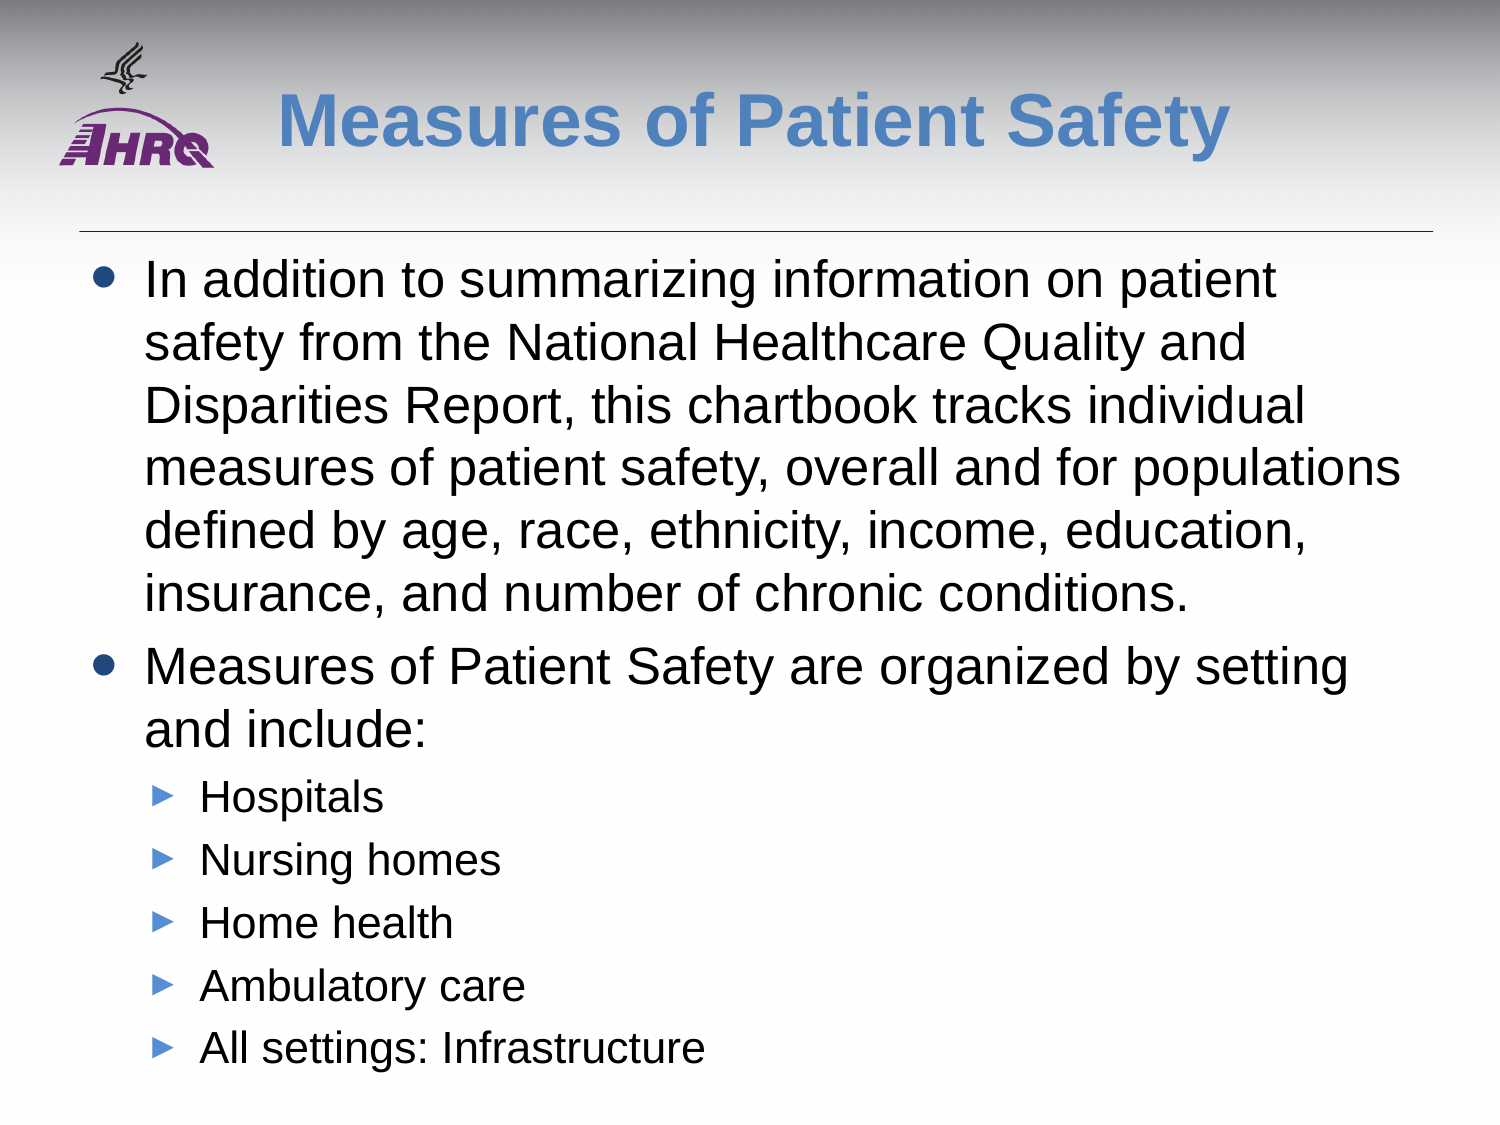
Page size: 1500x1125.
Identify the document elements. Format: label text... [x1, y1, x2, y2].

picture [0, 0, 1500, 1125]
title Measures of Patient Safety [262, 45, 1425, 188]
list In addition to summarizing information on patient safety from the National Healthcare Quality and Disparities Report, this chartbook tracks individual measures of patient safety, overall and for populations defined by age, race, ethnicity, income, education, insurance, and number of chronic conditions. Measures of Patient Safety are organized by setting and include: Hospitals Nursing homes Home health Ambulatory care All settings: Infrastructure [75, 237, 1425, 1113]
